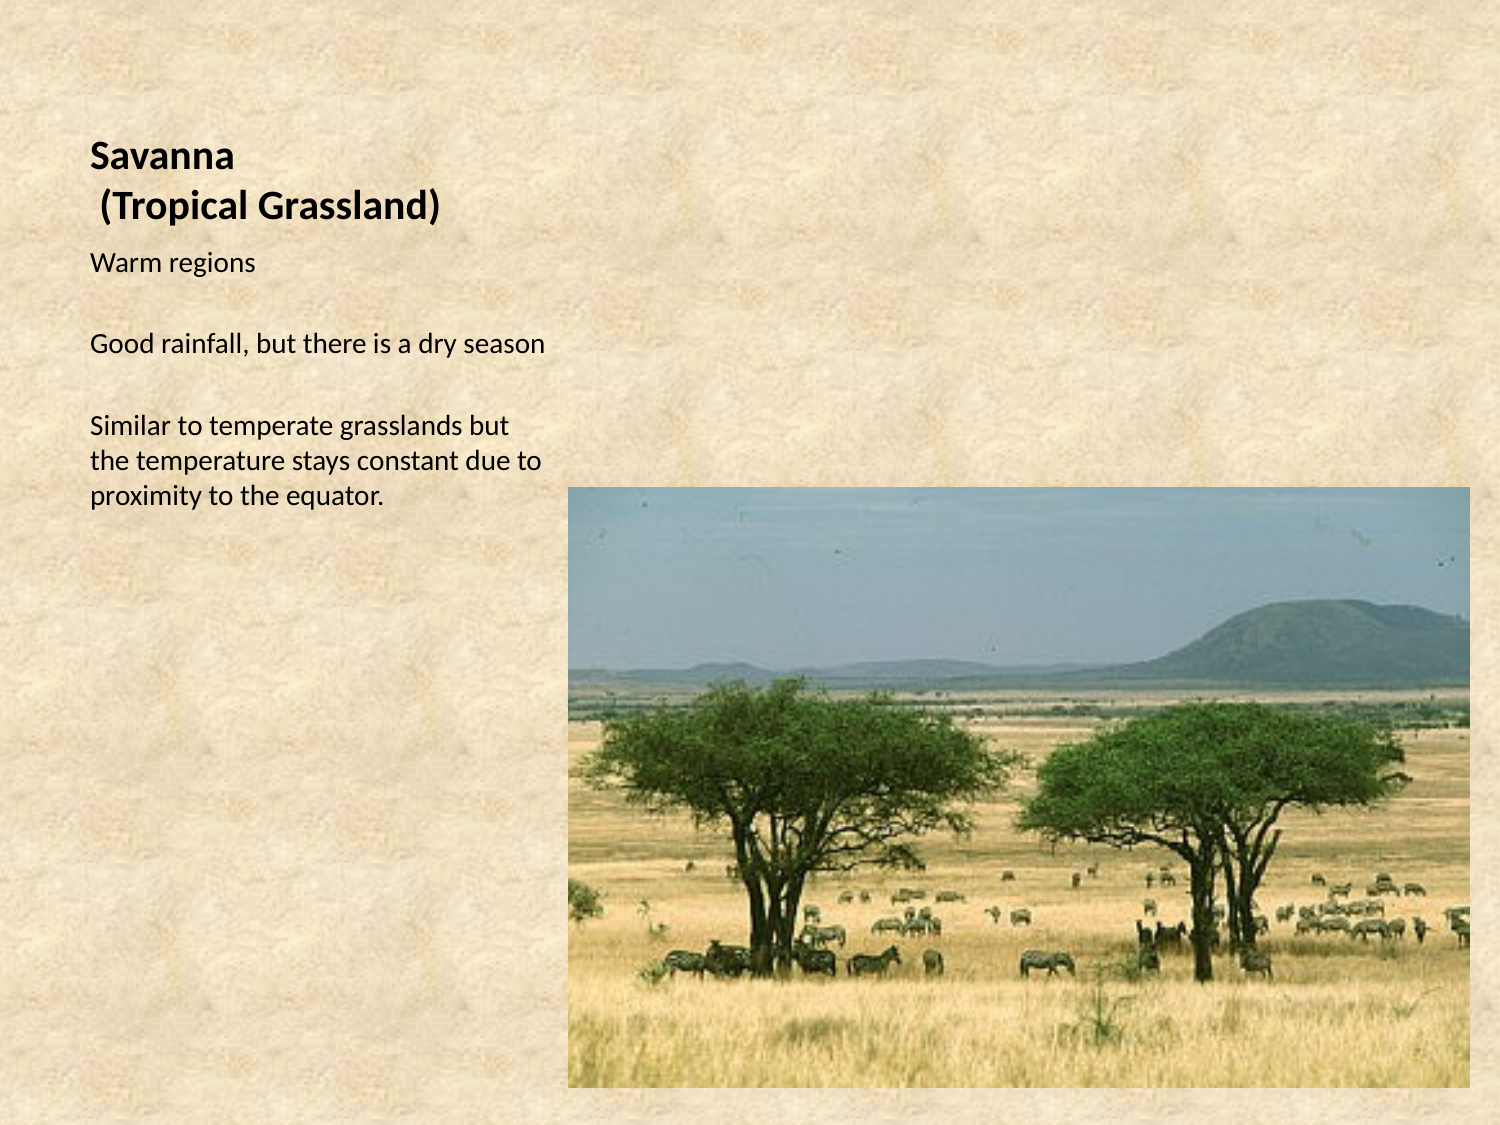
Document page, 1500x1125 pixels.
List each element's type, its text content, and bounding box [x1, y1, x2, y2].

slide_number 39 [1074, 1097, 1425, 1103]
picture [568, 487, 1470, 1088]
title Savanna (Tropical Grassland) [75, 44, 569, 235]
list Warm regions Good rainfall, but there is a dry season Similar to temperate grasslands but the temperature stays constant due to proximity to the equator. [75, 235, 569, 1005]
